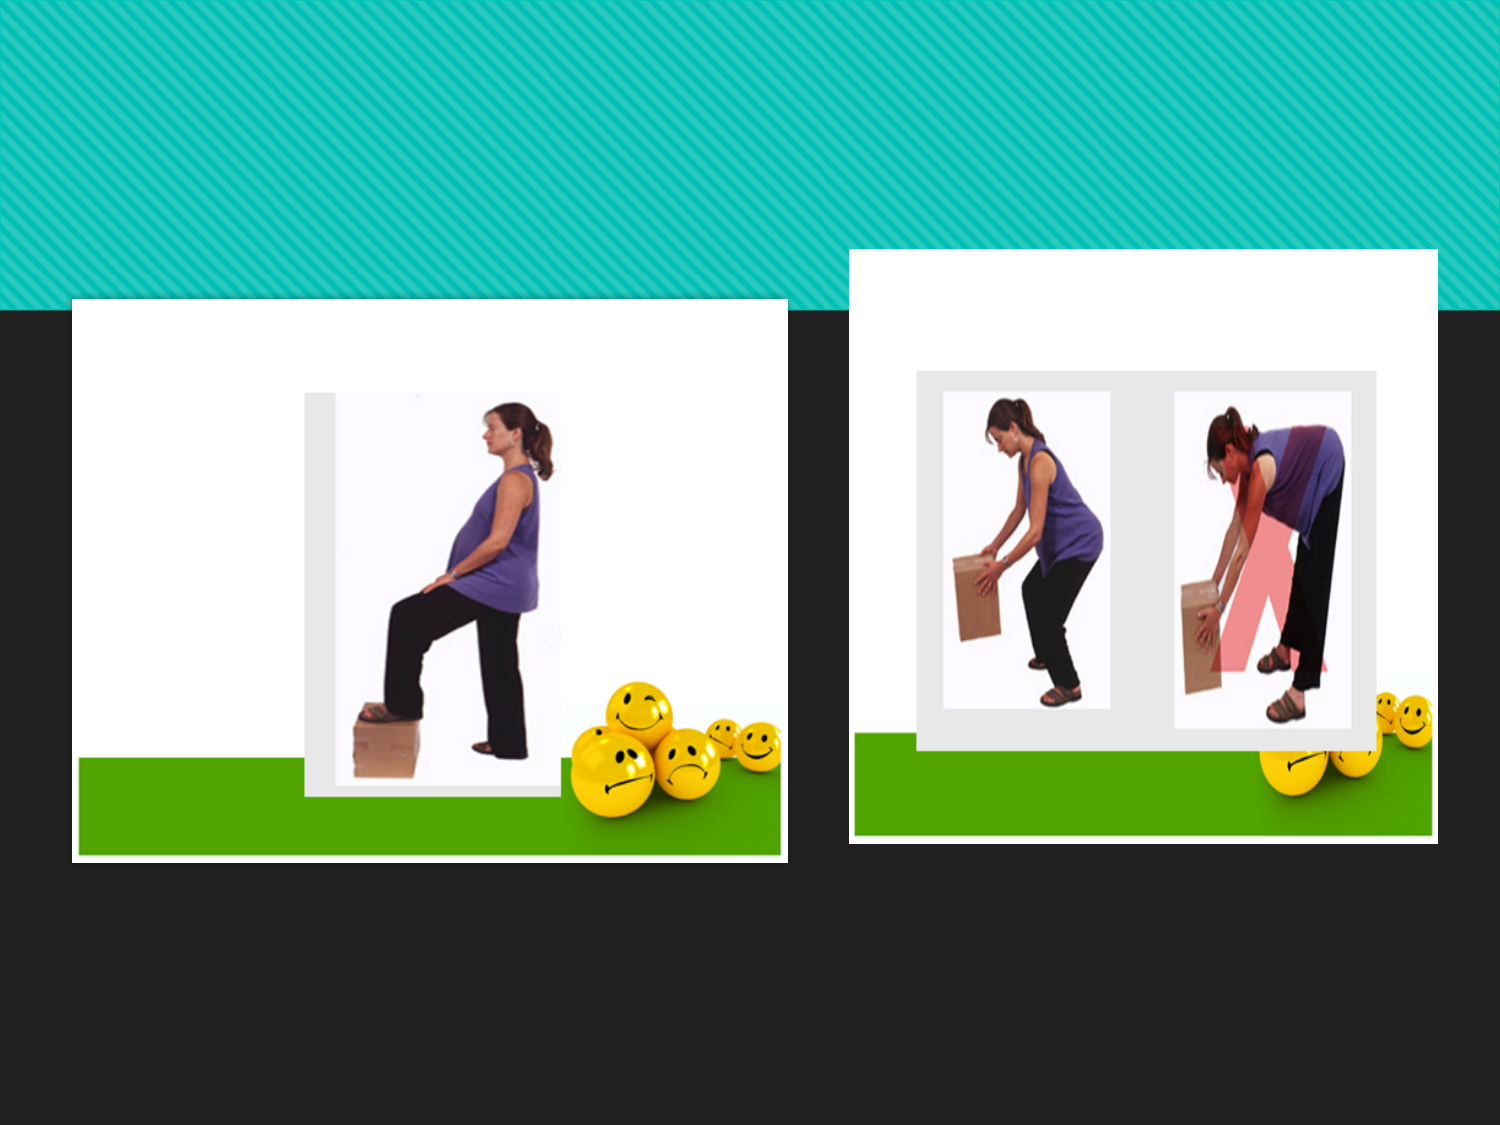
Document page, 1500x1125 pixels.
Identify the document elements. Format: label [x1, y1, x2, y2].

picture [849, 249, 1438, 844]
list [72, 299, 788, 863]
